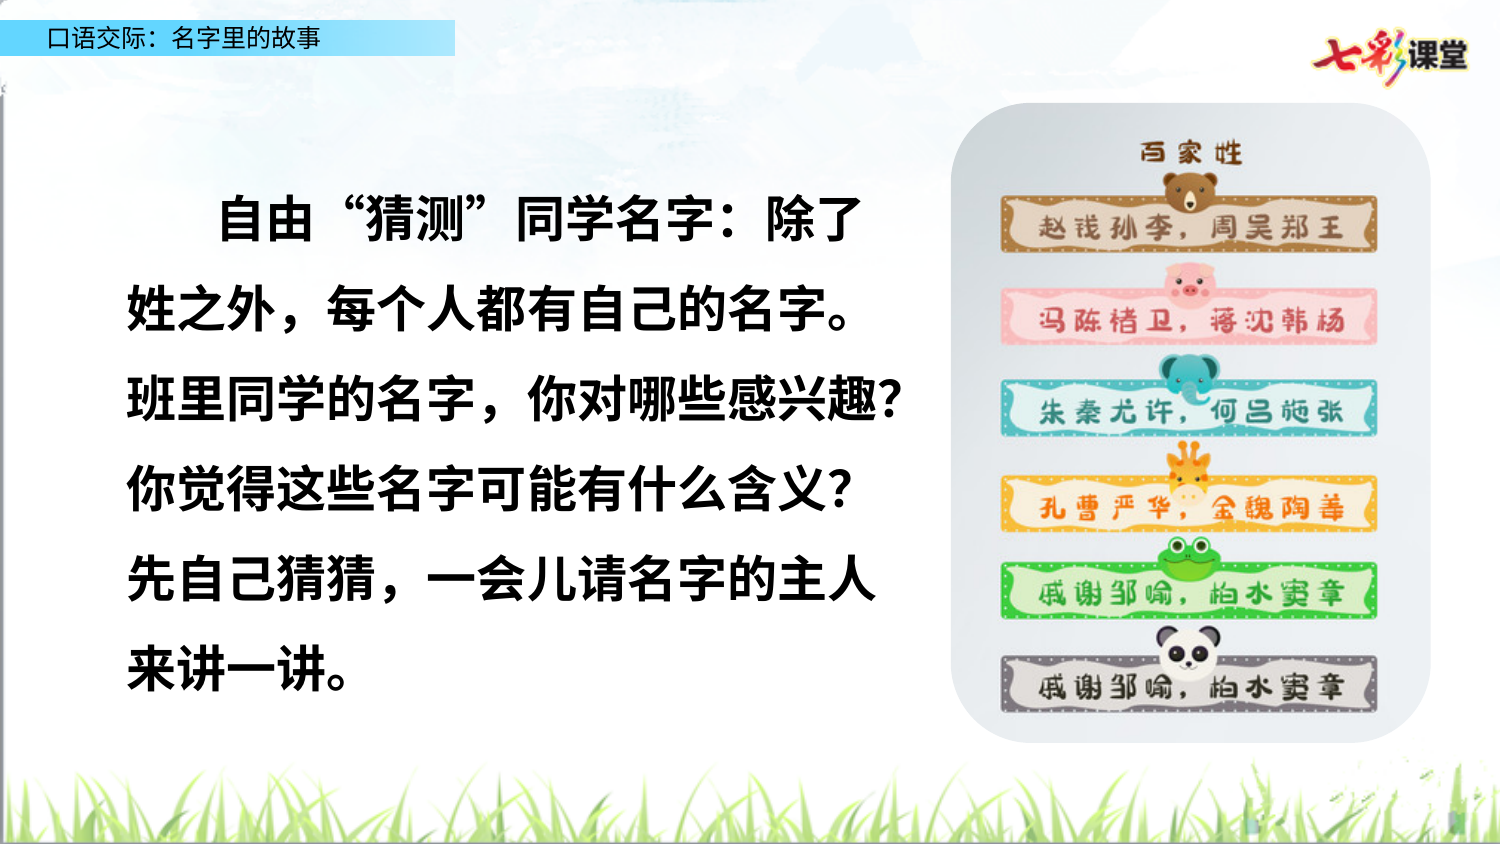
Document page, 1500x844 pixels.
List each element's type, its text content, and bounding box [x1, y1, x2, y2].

text_box 自由“猜测”同学名字：除了姓之外，每个人都有自己的名字。班里同学的名字，你对哪些感兴趣？你觉得这些名字可能有什么含义？先自己猜猜，一会儿请名字的主人来讲一讲。 [112, 149, 904, 705]
picture [0, 0, 1500, 844]
